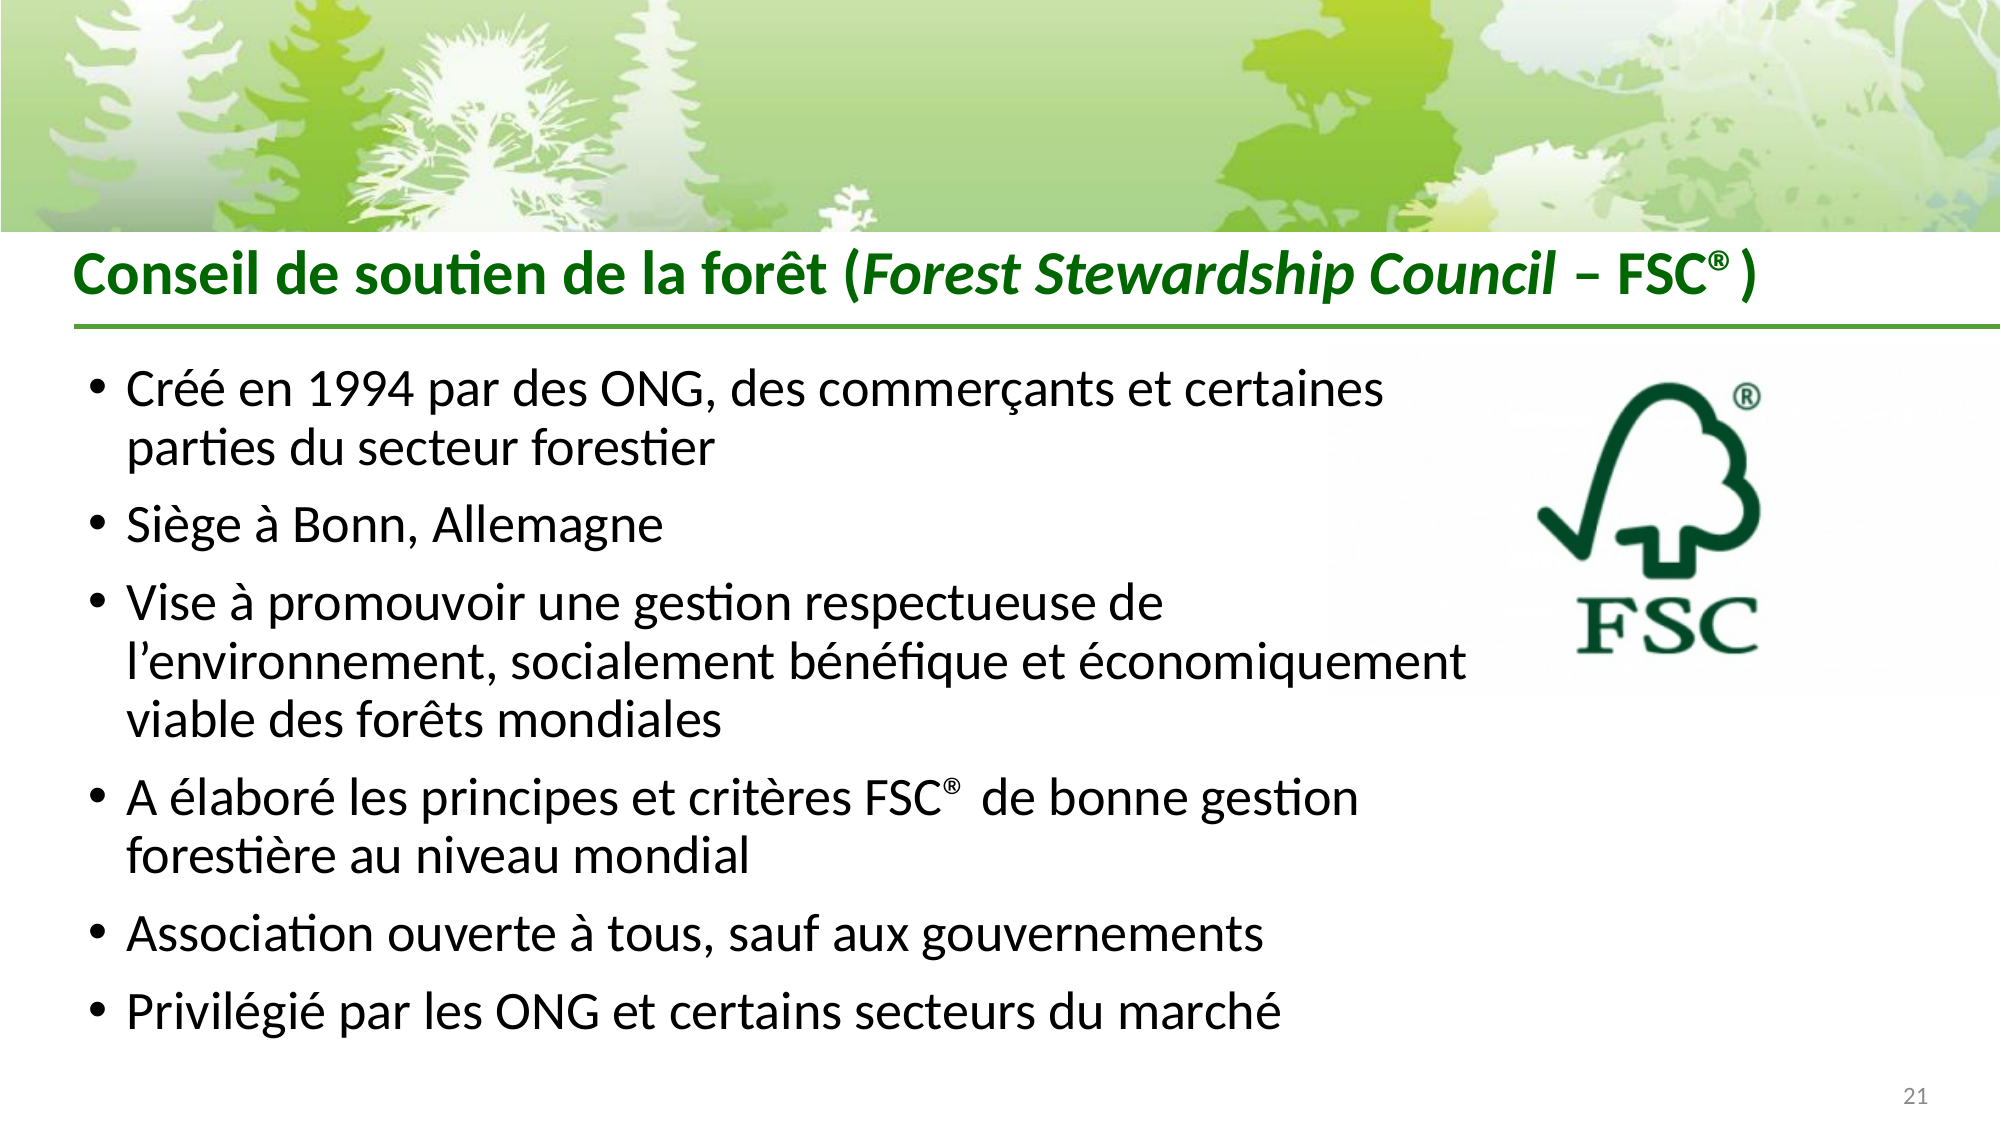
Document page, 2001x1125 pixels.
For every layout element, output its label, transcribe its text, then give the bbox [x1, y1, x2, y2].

picture [1328, 344, 2000, 697]
slide_number 21 [1493, 1065, 1944, 1125]
title Conseil de soutien de la forêt (Forest Stewardship Council – FSC®) [59, 192, 1914, 356]
picture [0, 0, 2000, 232]
list Créé en 1994 par des ONG, des commerçants et certaines parties du secteur forestier Siège à Bonn, Allemagne Vise à promouvoir une gestion respectueuse de l’environnement, socialement bénéfique et économiquement viable des forêts mondiales A élaboré les principes et critères FSC® de bonne gestion forestière au niveau mondial Association ouverte à tous, sauf aux gouvernements Privilégié par les ONG et certains secteurs du marché [73, 352, 1484, 1050]
